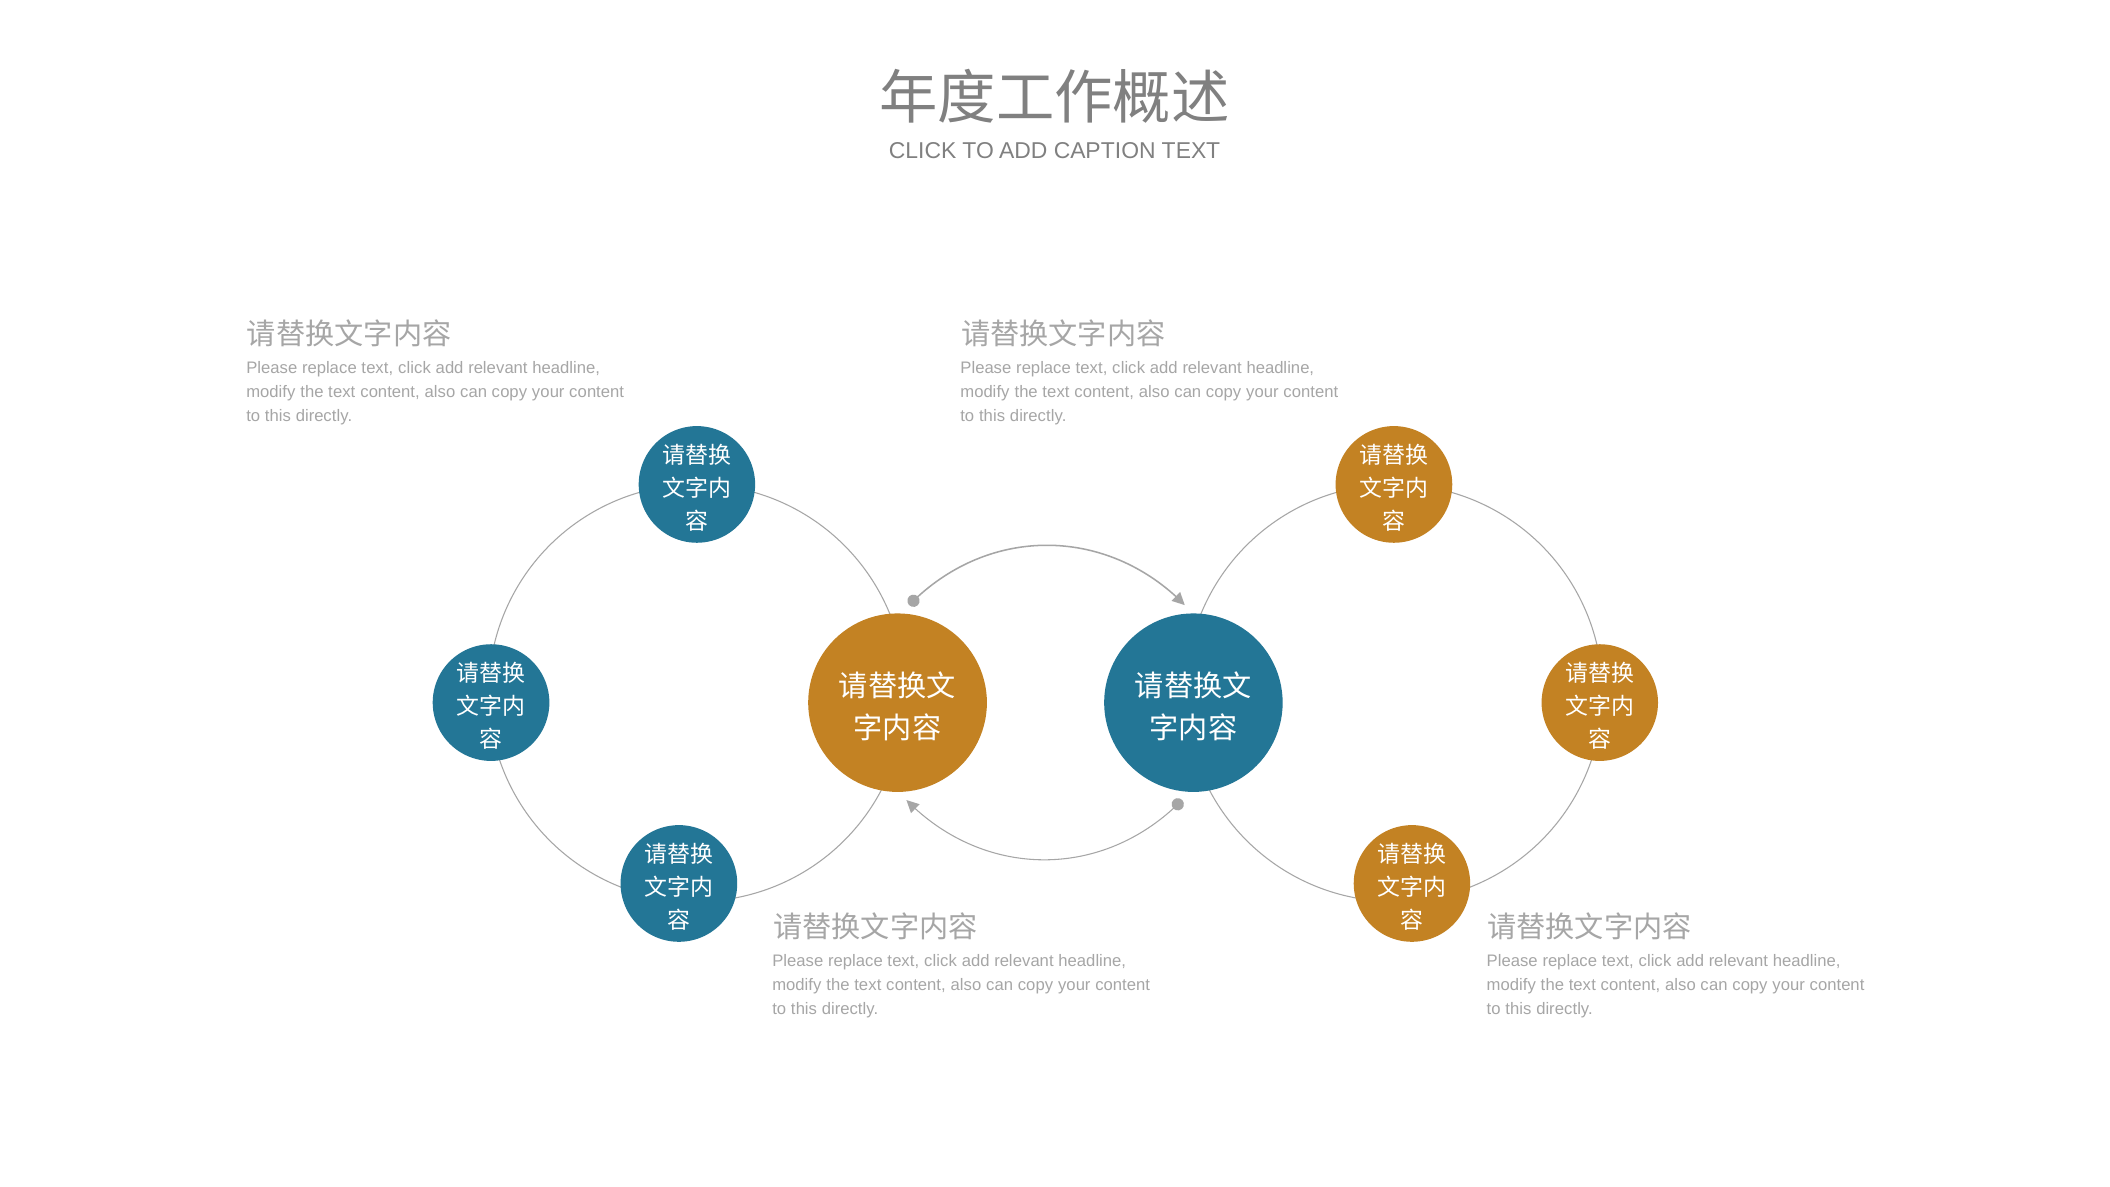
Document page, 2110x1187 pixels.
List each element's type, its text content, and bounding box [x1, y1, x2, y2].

text_box Please replace text, click add relevant headline, modify the text content, also can copy your content to this directly. [772, 945, 1160, 1018]
text_box 请替换文字内容 [961, 308, 1167, 351]
text_box 年度工作概述 [865, 60, 1245, 131]
text_box Please replace text, click add relevant headline, modify the text content, also can copy your content to this directly. [1486, 945, 1874, 1018]
text_box 请替换文字内容 [1353, 825, 1471, 942]
text_box 请替换文字内容 [808, 613, 987, 792]
text_box 请替换文字内容 [620, 825, 738, 942]
text_box [1201, 492, 1597, 898]
text_box 请替换文字内容 [1104, 613, 1283, 792]
text_box [907, 545, 1185, 705]
text_box Please replace text, click add relevant headline, modify the text content, also can copy your content to this directly. [246, 353, 634, 425]
text_box 请替换文字内容 [773, 901, 978, 944]
text_box 请替换文字内容 [1487, 901, 1693, 944]
text_box 请替换文字内容 [246, 308, 452, 351]
text_box 请替换文字内容 [1541, 644, 1659, 761]
text_box Please replace text, click add relevant headline, modify the text content, also can copy your content to this directly. [960, 353, 1348, 425]
text_box 请替换文字内容 [1335, 426, 1453, 543]
text_box [494, 492, 890, 898]
text_box 请替换文字内容 [638, 426, 756, 543]
text_box CLICK TO ADD CAPTION TEXT [865, 135, 1245, 163]
text_box 请替换文字内容 [432, 644, 550, 761]
text_box [906, 666, 1184, 860]
